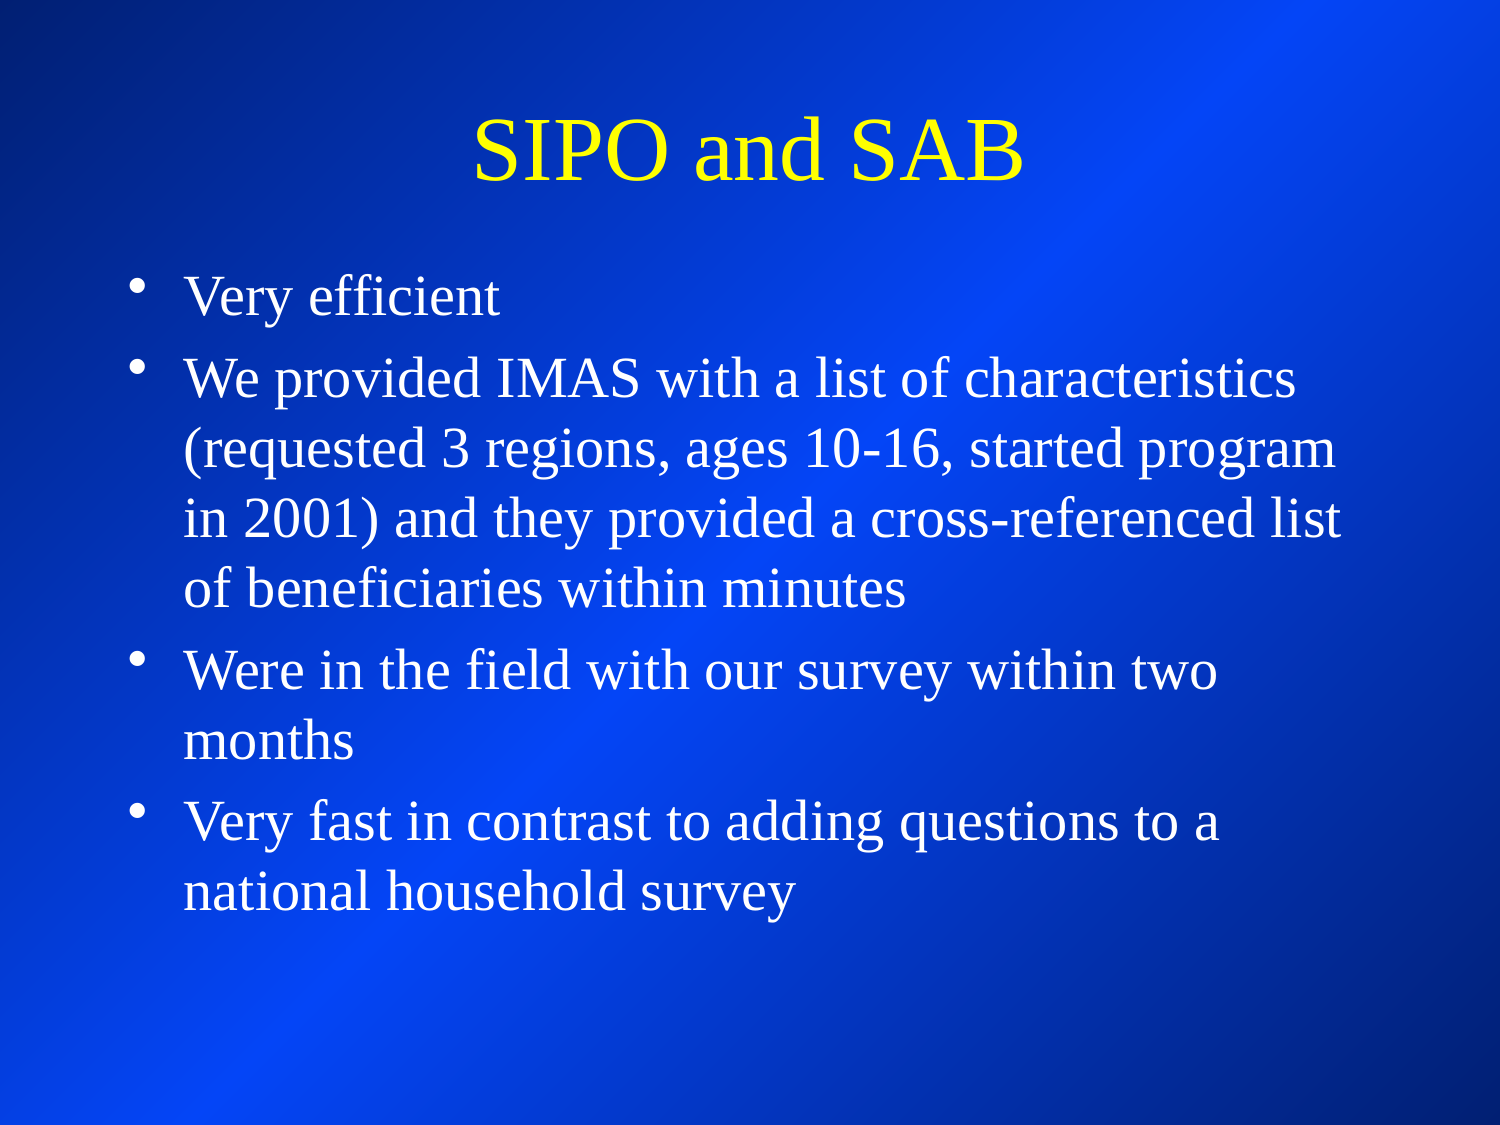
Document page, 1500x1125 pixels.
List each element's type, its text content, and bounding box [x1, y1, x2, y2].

title SIPO and SAB [112, 49, 1388, 238]
list Very efficient We provided IMAS with a list of characteristics (requested 3 regions, ages 10-16, started program in 2001) and they provided a cross-referenced list of beneficiaries within minutes Were in the field with our survey within two months Very fast in contrast to adding questions to a national household survey [112, 249, 1388, 1026]
